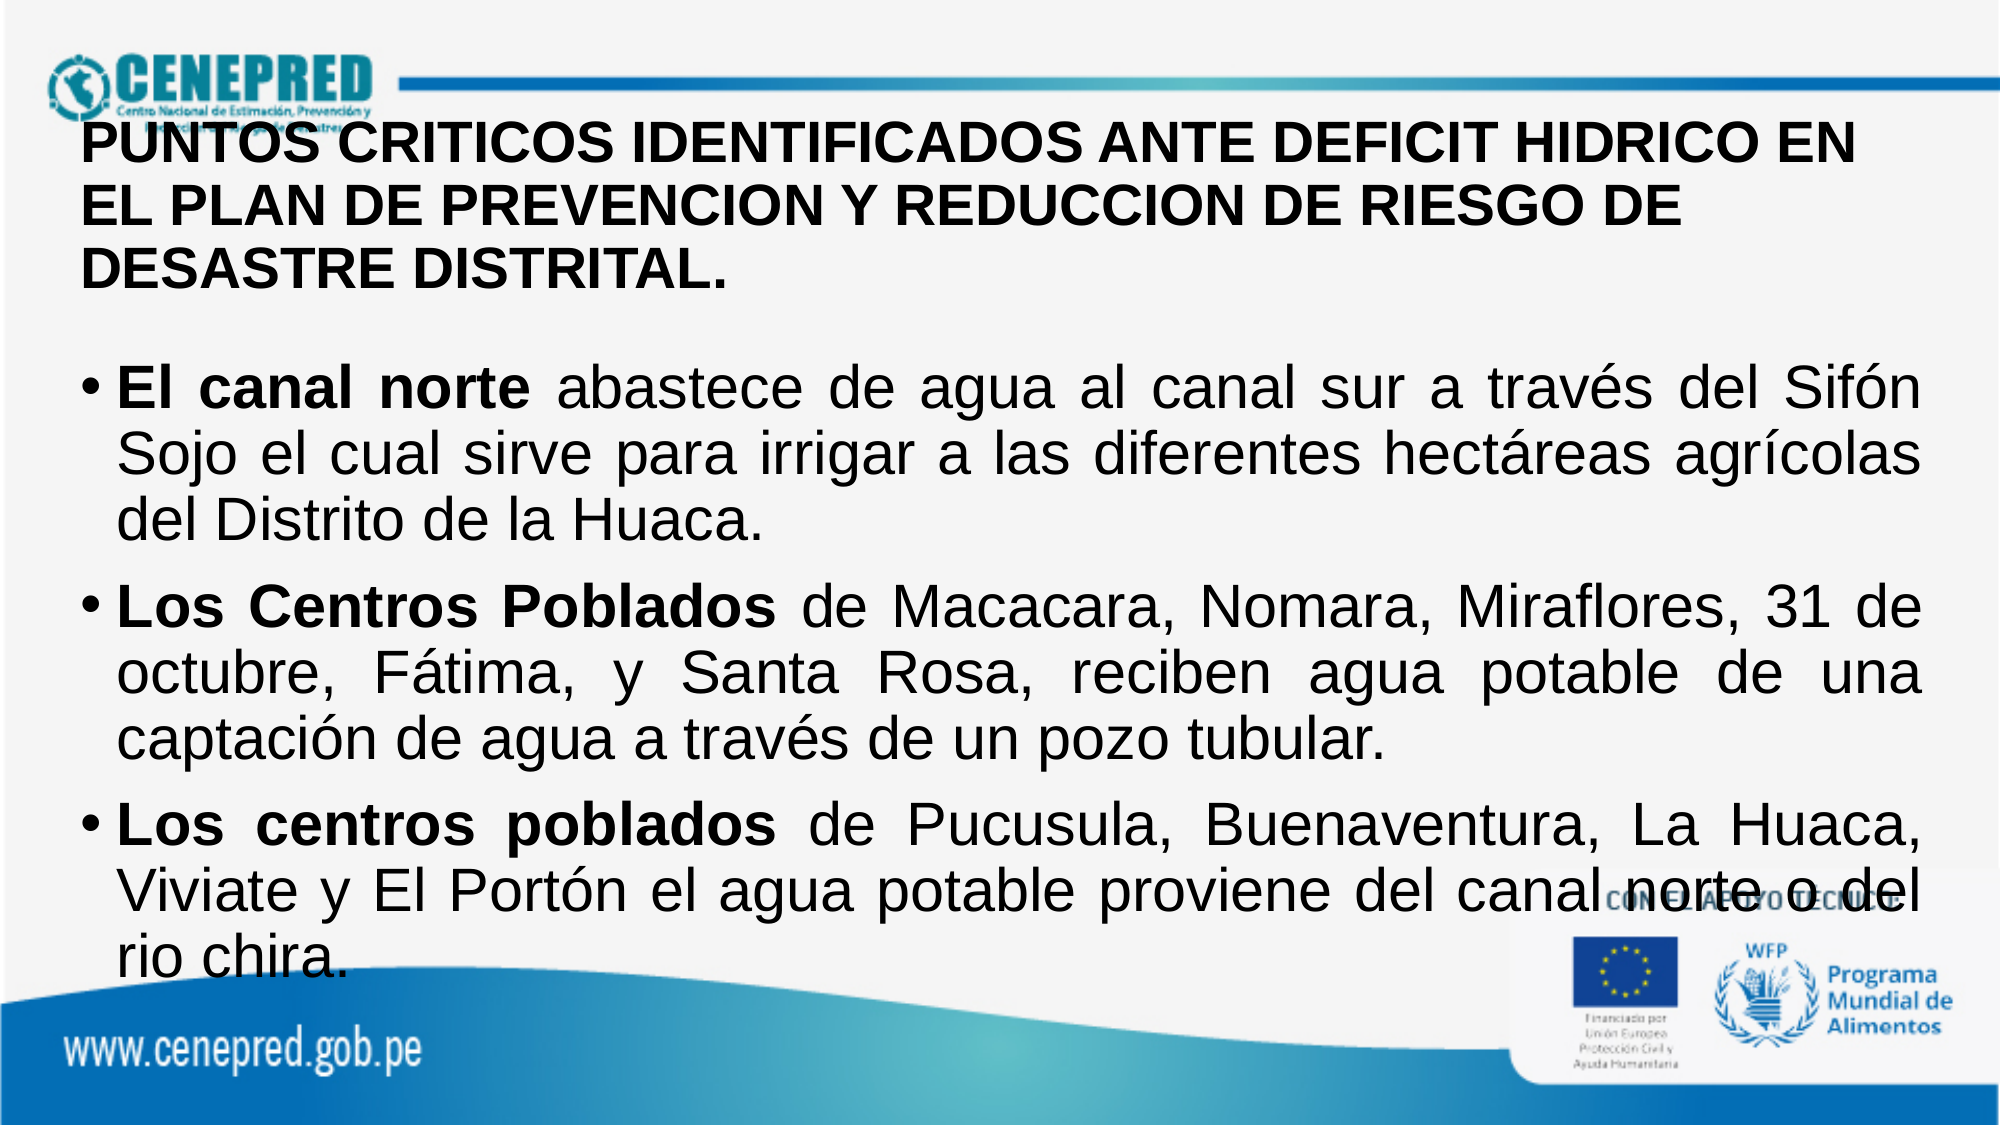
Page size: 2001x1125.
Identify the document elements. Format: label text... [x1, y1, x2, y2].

list El canal norte abastece de agua al canal sur a través del Sifón Sojo el cual sirve para irrigar a las diferentes hectáreas agrícolas del Distrito de la Huaca. Los Centros Poblados de Macacara, Nomara, Miraflores, 31 de octubre, Fátima, y Santa Rosa, reciben agua potable de una captación de agua a través de un pozo tubular. Los centros poblados de Pucusula, Buenaventura, La Huaca, Viviate y El Portón el agua potable proviene del canal norte o del rio chira. [64, 348, 1940, 1003]
title PUNTOS CRITICOS IDENTIFICADOS ANTE DEFICIT HIDRICO EN EL PLAN DE PREVENCION Y REDUCCION DE RIESGO DE DESASTRE DISTRITAL. [64, 169, 1940, 314]
picture [0, 0, 2000, 1125]
